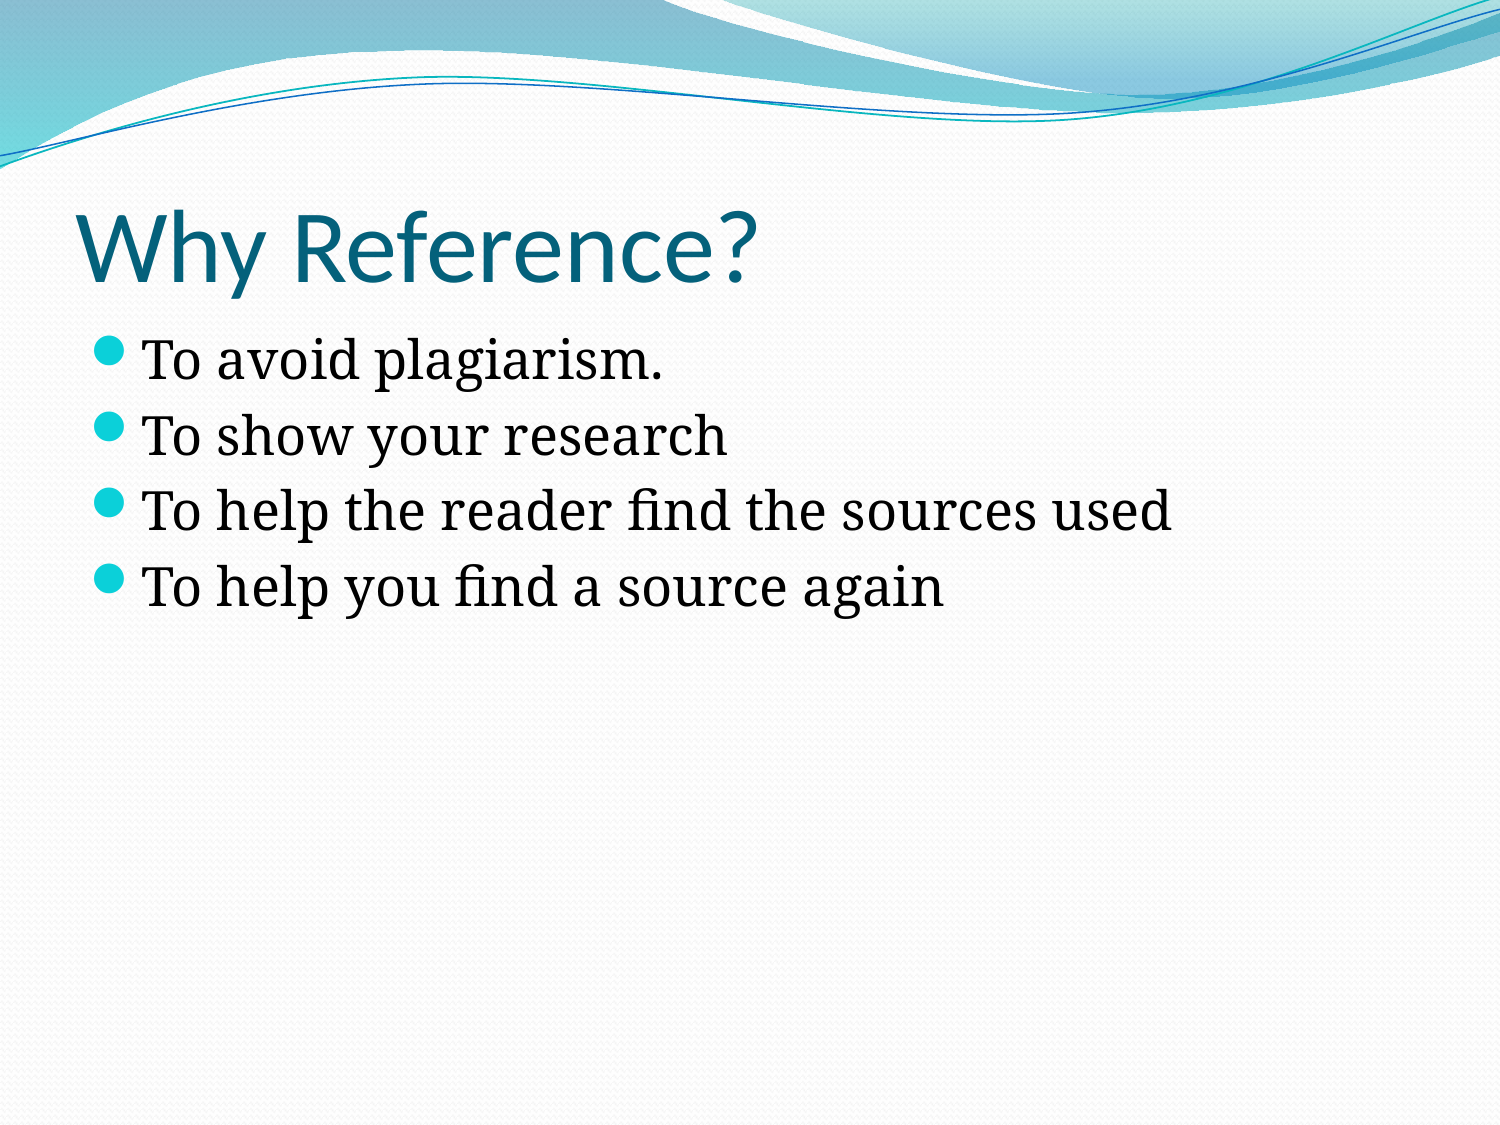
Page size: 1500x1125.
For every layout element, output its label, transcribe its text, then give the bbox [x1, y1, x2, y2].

list To avoid plagiarism. To show your research To help the reader find the sources used To help you find a source again [75, 317, 1425, 1038]
title Why Reference? [75, 115, 1425, 303]
